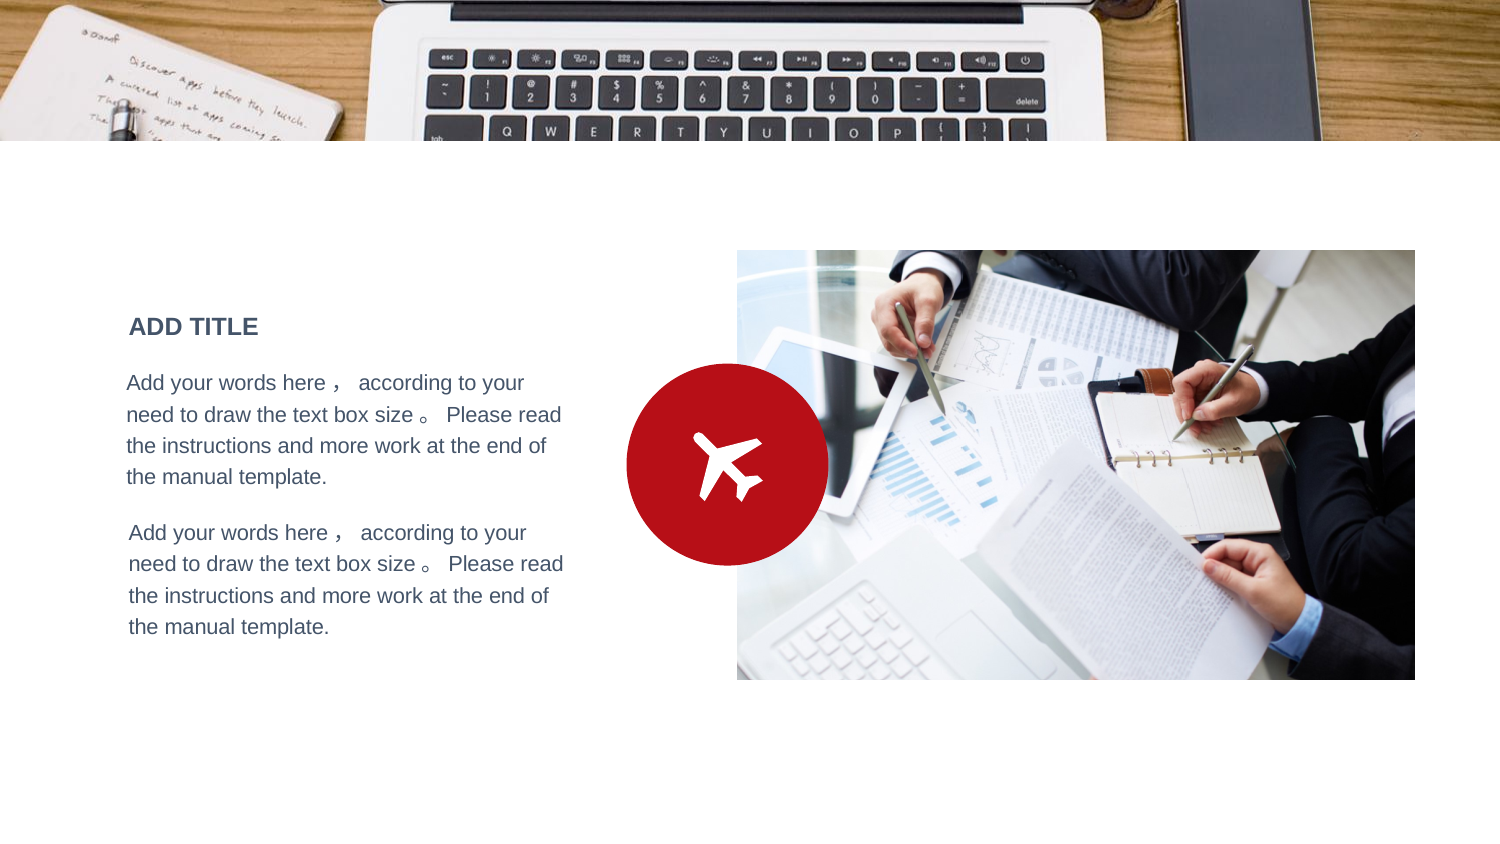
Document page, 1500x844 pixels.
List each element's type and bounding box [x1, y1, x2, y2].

text_box [626, 250, 1415, 681]
text_box [126, 310, 570, 641]
picture [0, 0, 1500, 141]
